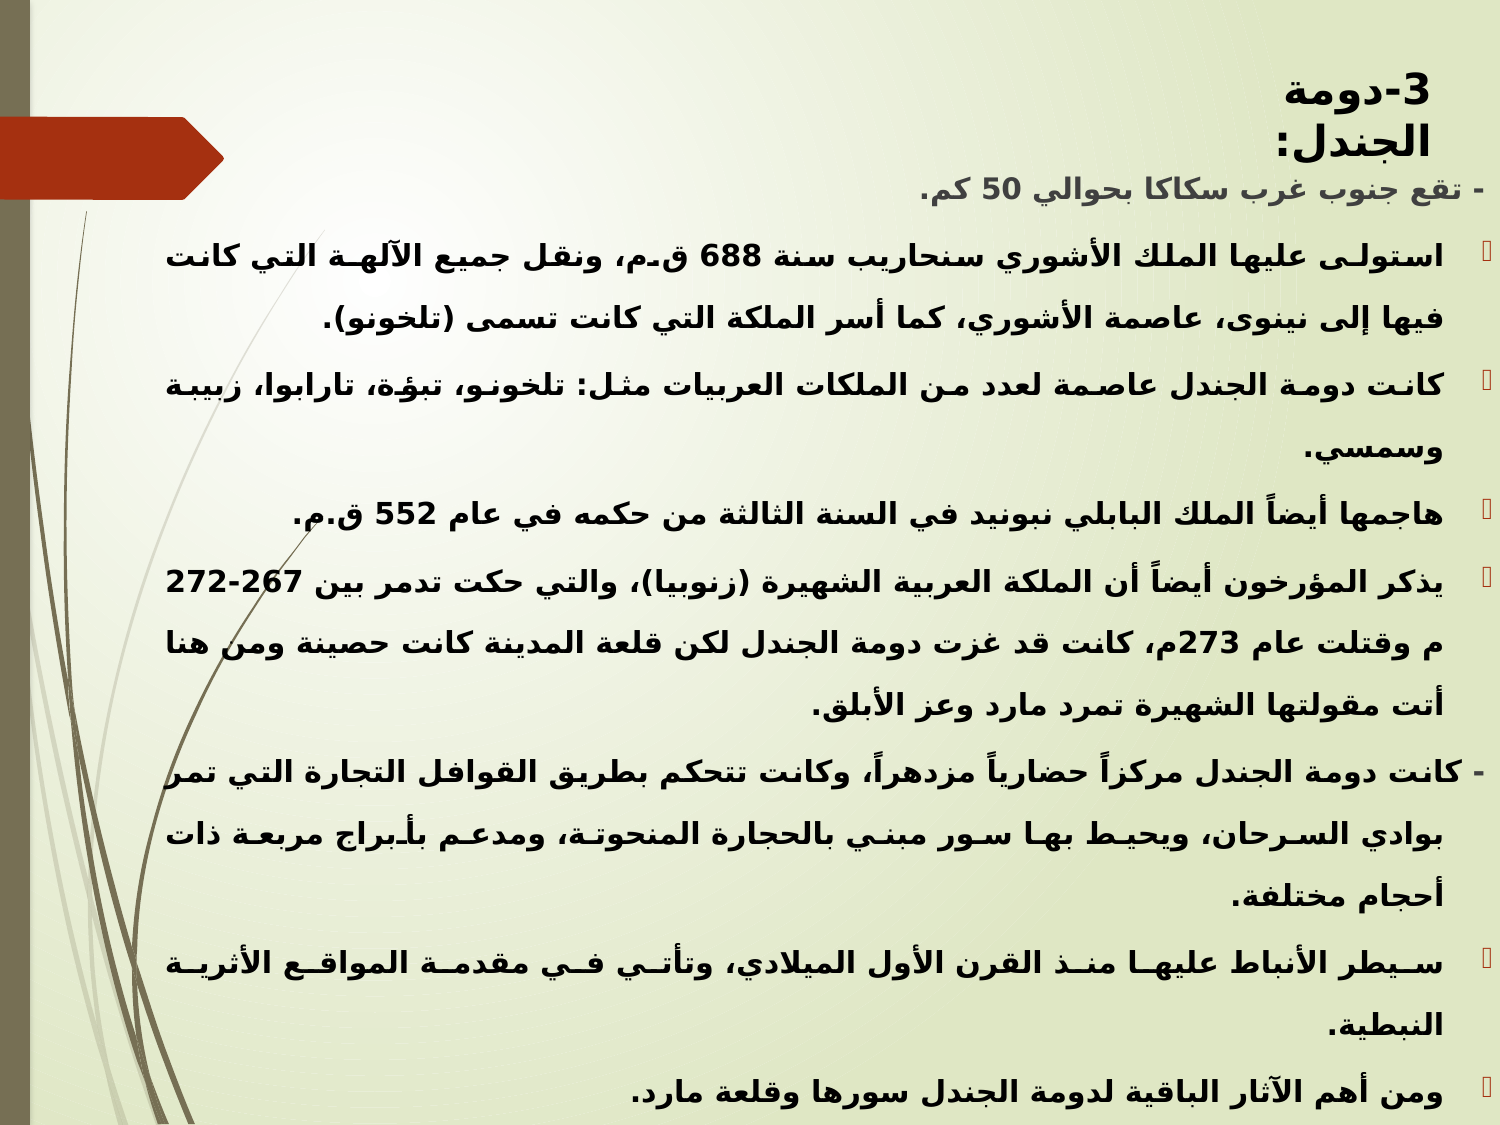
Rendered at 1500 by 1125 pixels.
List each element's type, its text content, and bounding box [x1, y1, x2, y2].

title 3-دومة الجندل: [1104, 54, 1448, 137]
list - تقع جنوب غرب سكاكا بحوالي 50 كم. استولـى عليها الملك الأشوري سنحاريب سنة 688 ق.م، ونقل جميع الآلهـة التي كانت فيها إلى نينوى، عاصمة الأشوري، كما أسر الملكة التي كانت تسمى (تلخونو). كانت دومة الجندل عاصمة لعدد من الملكات العربيات مثل: تلخونو، تبؤة، تارابوا، زبيبة وسمسي. هاجمها أيضاً الملك البابلي نبونيد في السنة الثالثة من حكمه في عام 552 ق.م. يذكر المؤرخون أيضاً أن الملكة العربية الشهيرة (زنوبيا)، والتي حكت تدمر بين 267-272 م وقتلت عام 273م، كانت قد غزت دومة الجندل لكن قلعة المدينة كانت حصينة ومن هنا أتت مقولتها الشهيرة تمرد مارد وعز الأبلق. - كانت دومة الجندل مركزاً حضارياً مزدهراً، وكانت تتحكم بطريق القوافل التجارة التي تمر بوادي السرحان، ويحيط بها سور مبني بالحجارة المنحوتة، ومدعم بأبراج مربعة ذات أحجام مختلفة. سيطر الأنباط عليها منذ القرن الأول الميلادي، وتأتي في مقدمة المواقع الأثرية النبطية. ومن أهم الآثار الباقية لدومة الجندل سورها وقلعة مارد. [150, 137, 1500, 1125]
